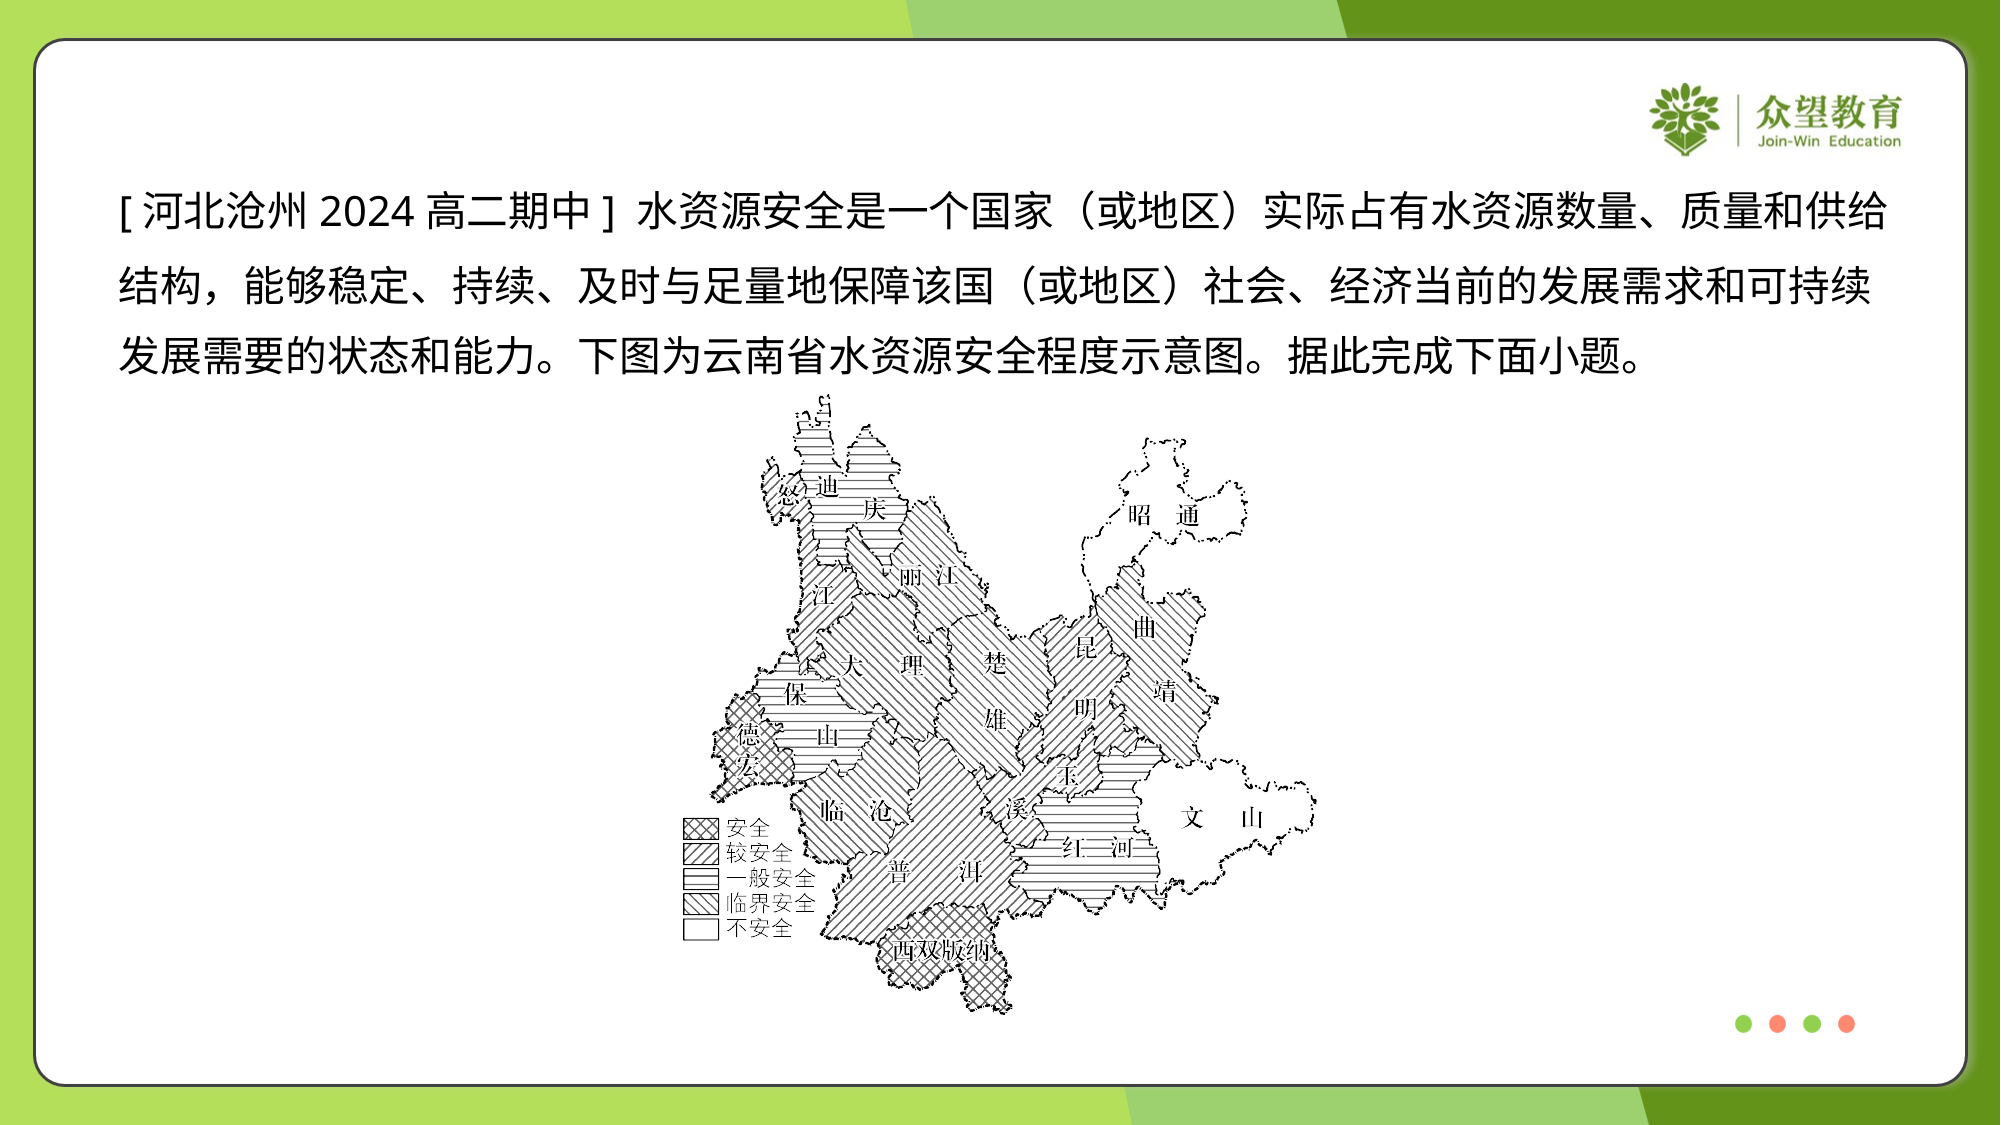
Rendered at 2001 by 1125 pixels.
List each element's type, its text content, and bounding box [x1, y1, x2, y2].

text_box [河北沧州2024高二期中] 水资源安全是一个国家（或地区）实际占有水资源数量、质量和供给 结构，能够稳定、持续、及时与足量地保障该国（或地区）社会、经济当前的发展需求和可持续 发展需要的状态和能力。下图为云南省水资源安全程度示意图。据此完成下面小题。 [118, 159, 1883, 373]
picture [0, 0, 2000, 1125]
